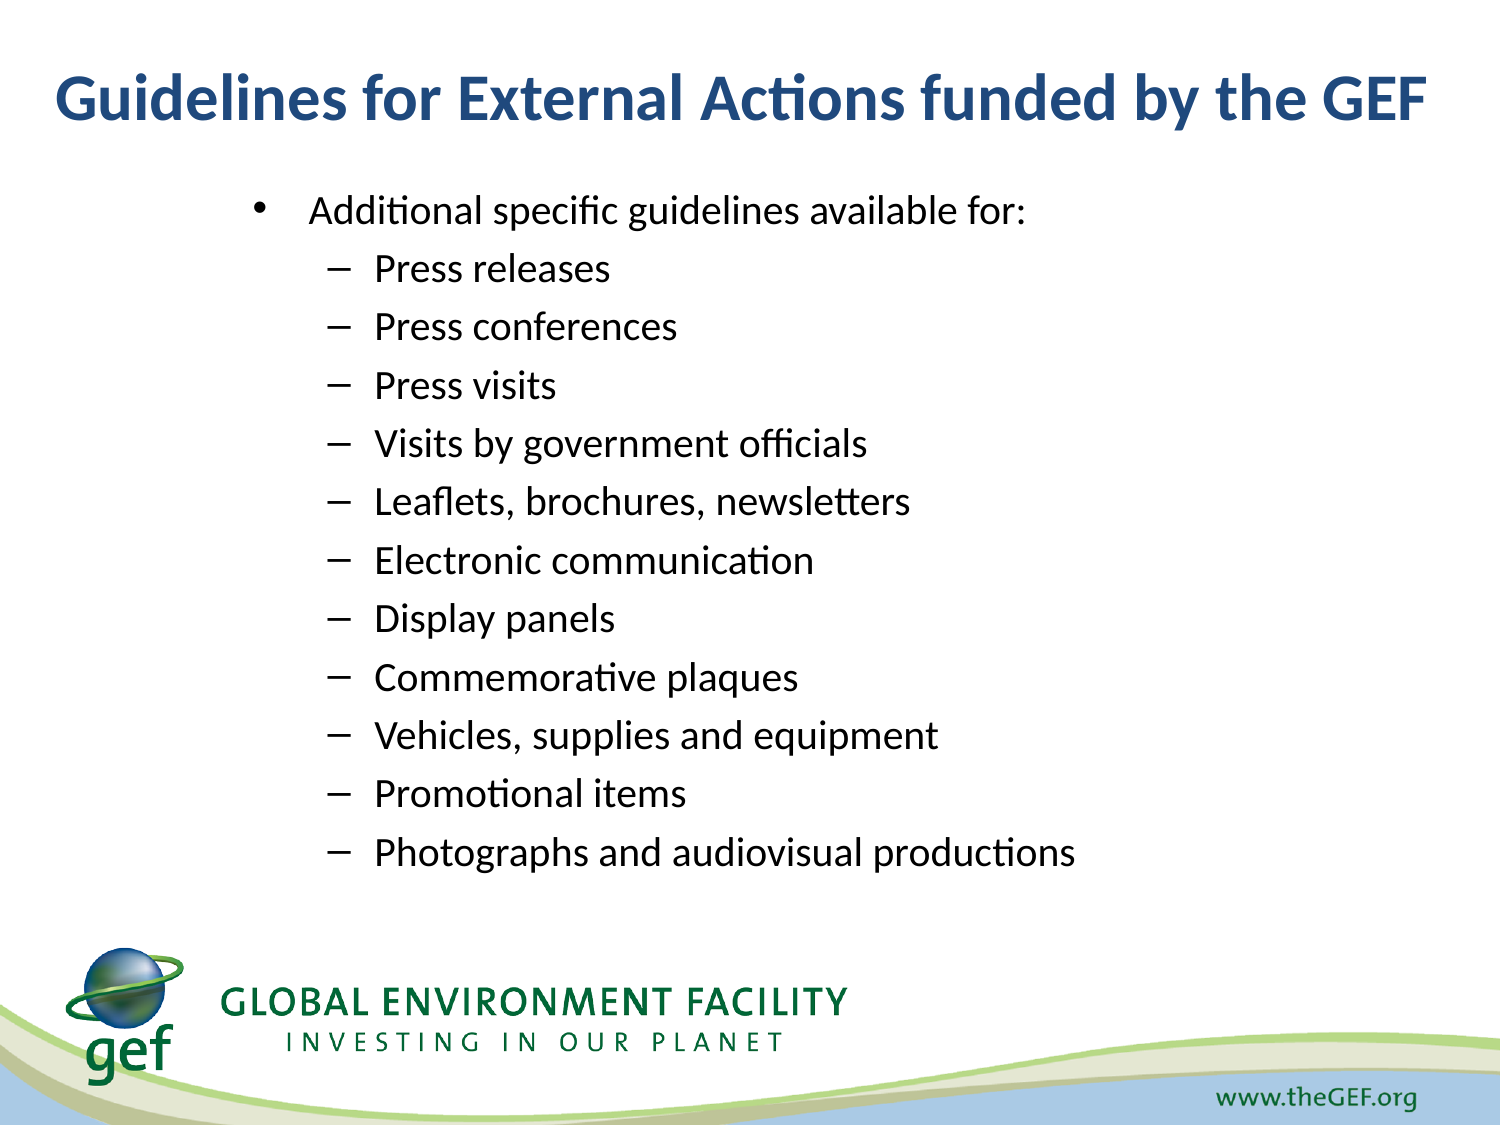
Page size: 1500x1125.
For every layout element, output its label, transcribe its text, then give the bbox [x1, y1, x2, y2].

list Additional specific guidelines available for: Press releases Press conferences Press visits Visits by government officials Leaflets, brochures, newsletters Electronic communication Display panels Commemorative plaques Vehicles, supplies and equipment Promotional items Photographs and audiovisual productions [237, 174, 1326, 918]
picture [0, 920, 1500, 1125]
title Guidelines for External Actions funded by the GEF [0, 24, 1500, 163]
